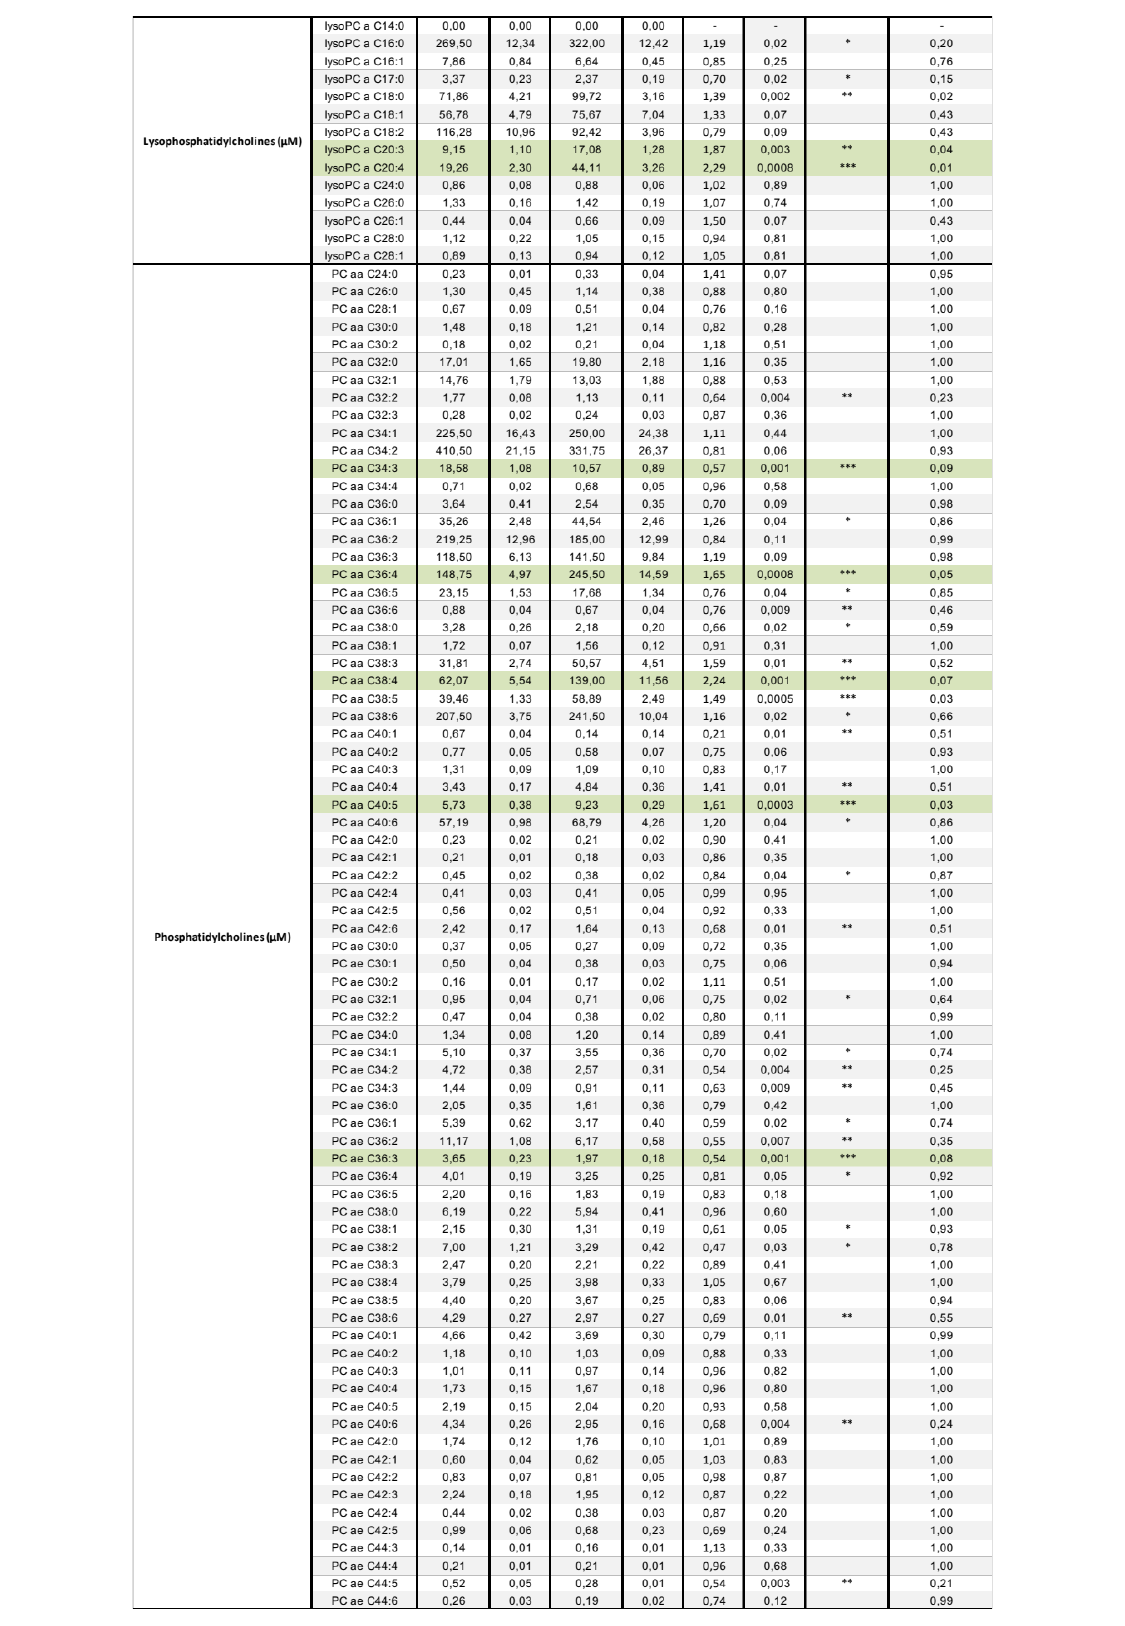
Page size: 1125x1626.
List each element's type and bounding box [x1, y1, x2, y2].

picture [132, 16, 993, 1609]
